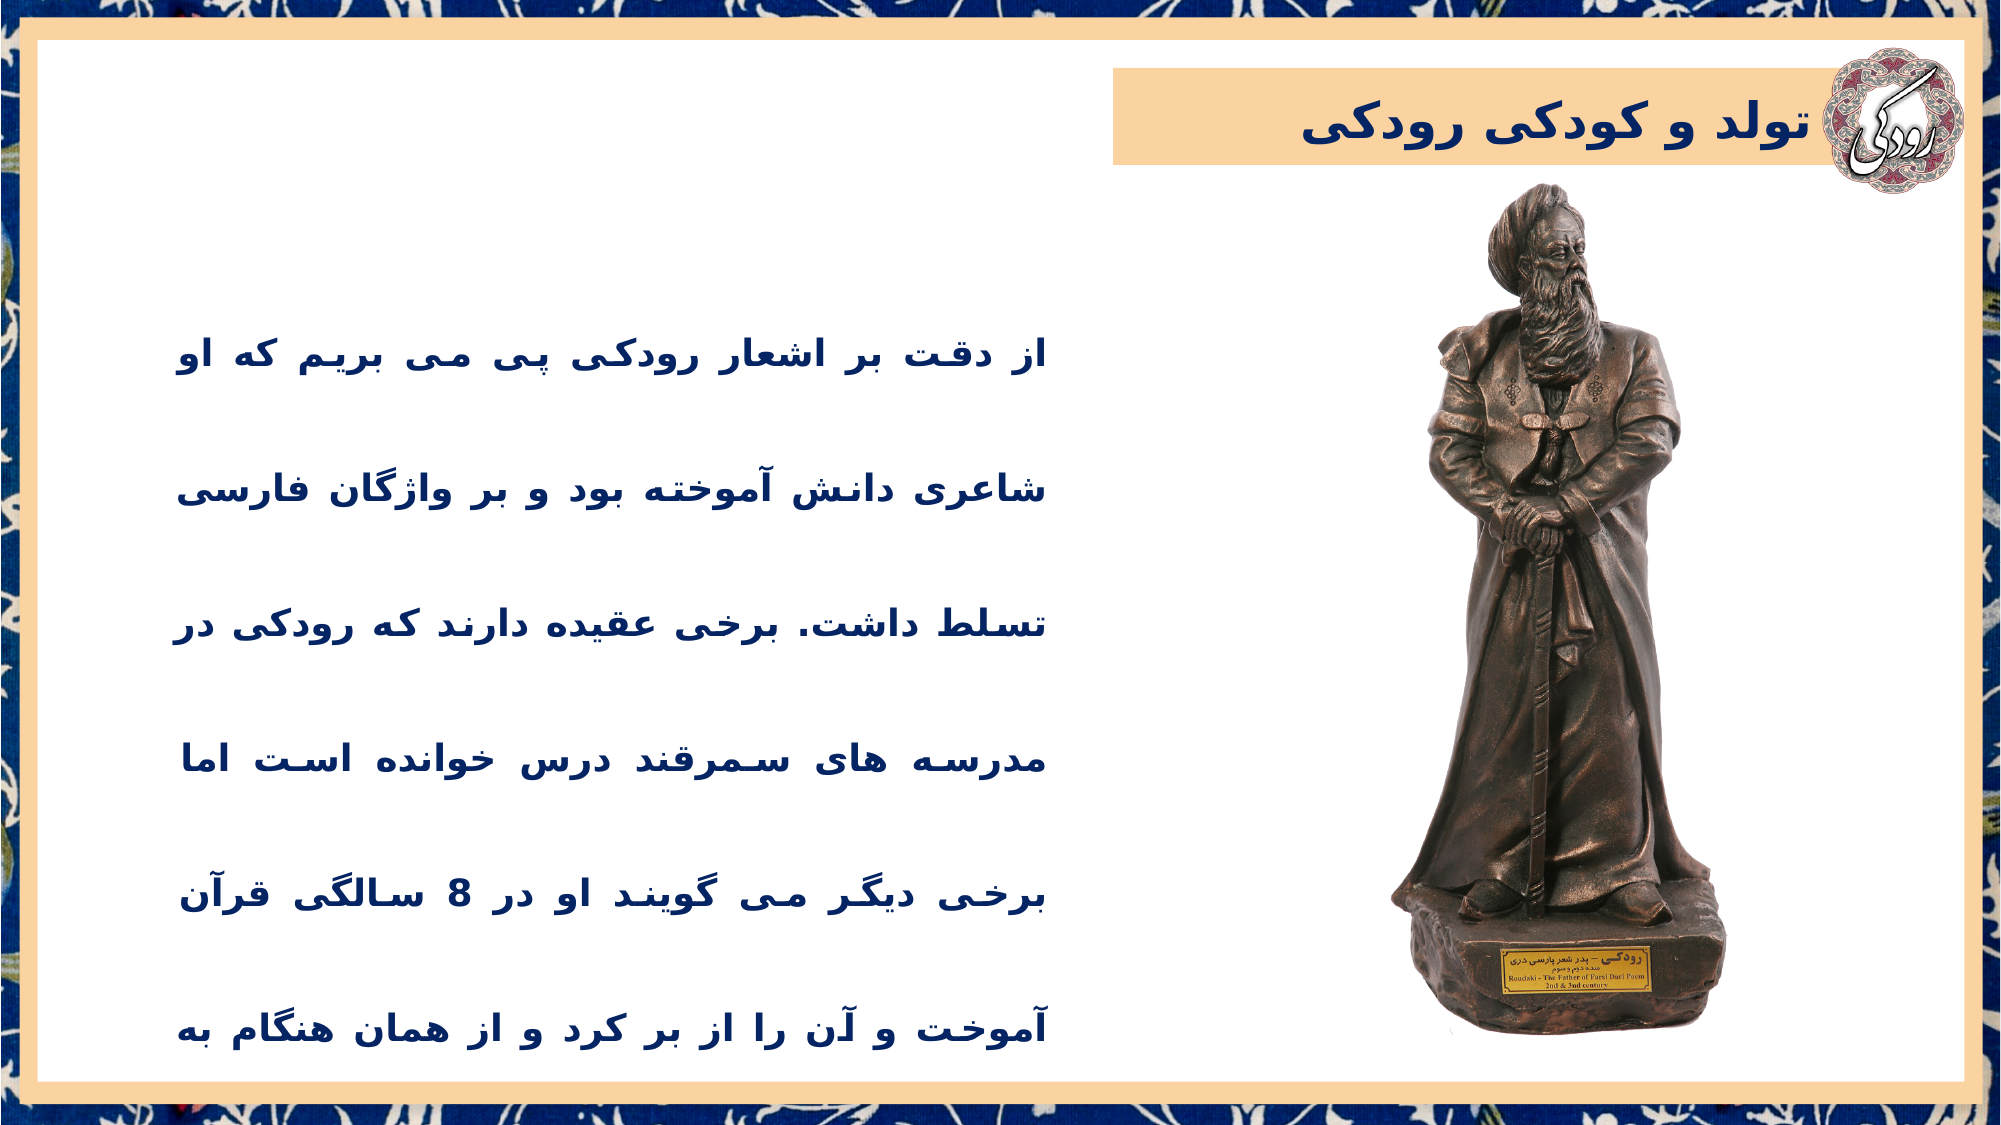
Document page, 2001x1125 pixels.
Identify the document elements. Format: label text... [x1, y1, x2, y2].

text_box از دقت بر اشعار رودکی پی می بریم که او شاعری دانش آموخته بود و بر واژگان فارسی تسلط داشت. برخی عقیده دارند که رودکی در مدرسه های سمرقند درس خوانده است اما برخی دیگر می گویند او در 8 سالگی قرآن آموخت و آن را از بر کرد و از همان هنگام به شاعری پرداخت. [156, 231, 1062, 1125]
picture [2, 1, 2000, 1125]
text_box تولد و کودکی رودکی [1227, 81, 1886, 156]
